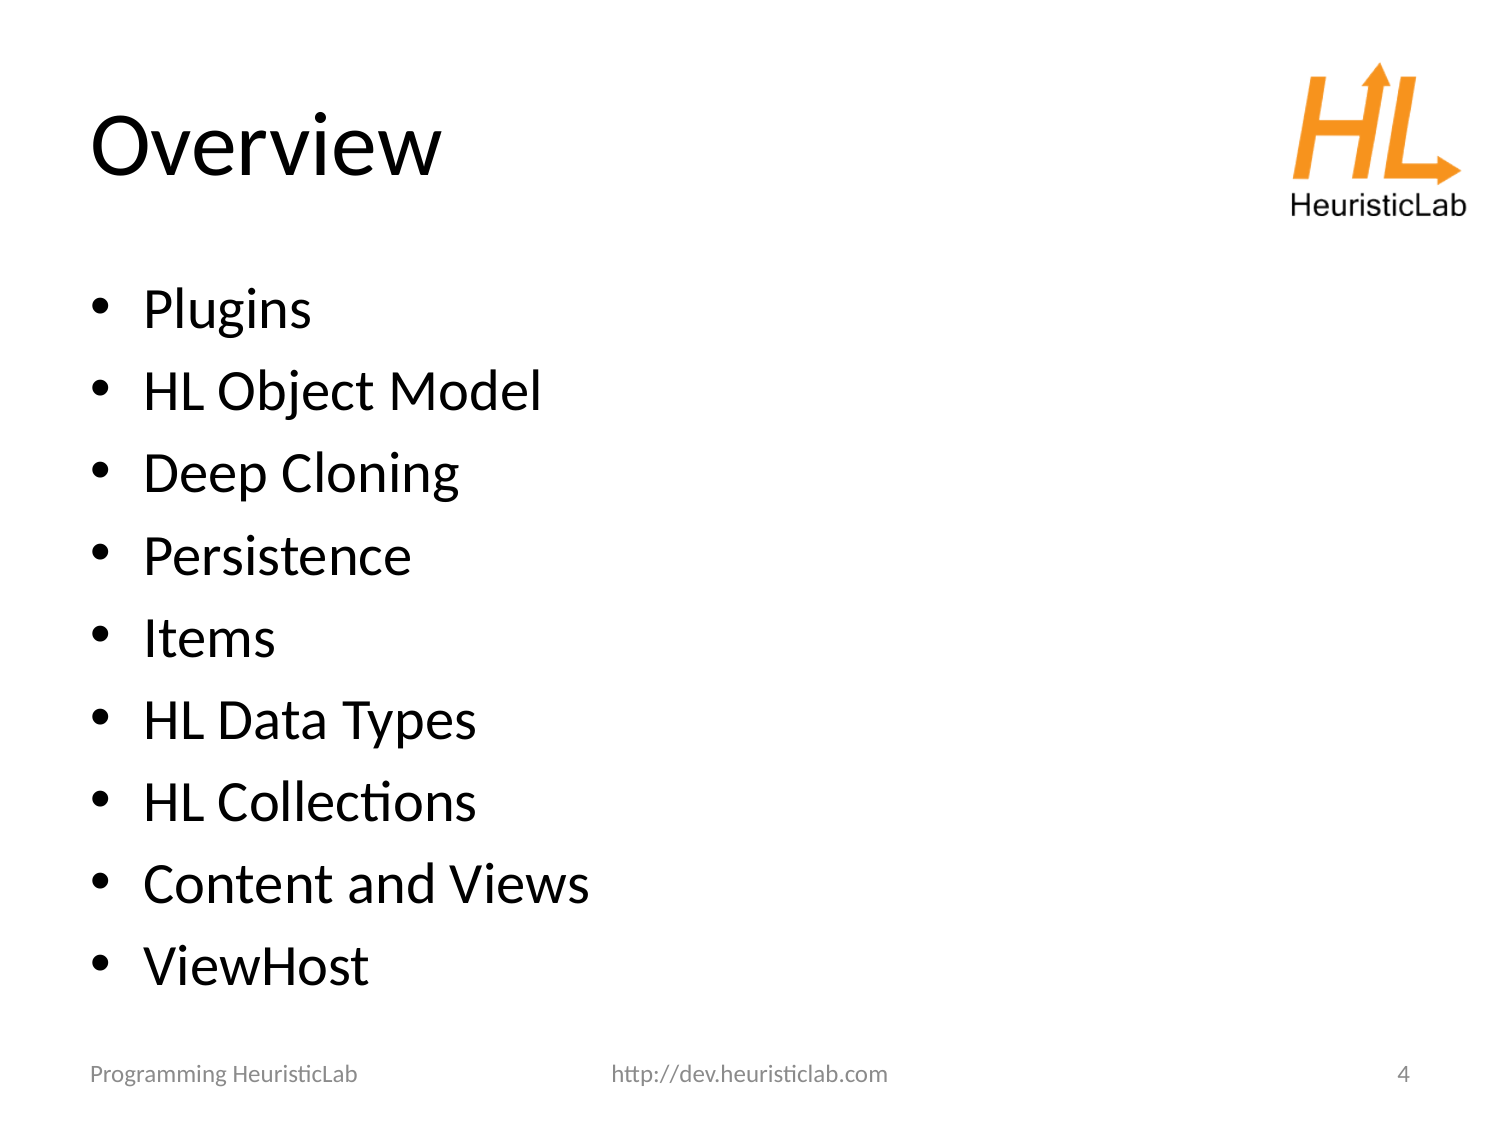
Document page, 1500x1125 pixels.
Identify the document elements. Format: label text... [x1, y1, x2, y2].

slide_number 4 [1074, 1042, 1425, 1103]
picture [1281, 27, 1474, 244]
slide_number Programming HeuristicLab [75, 1042, 425, 1103]
title Overview [75, 45, 1282, 233]
footer http://dev.heuristiclab.com [512, 1042, 988, 1103]
list Plugins HL Object Model Deep Cloning Persistence Items HL Data Types HL Collections Content and Views ViewHost [75, 262, 1425, 1005]
